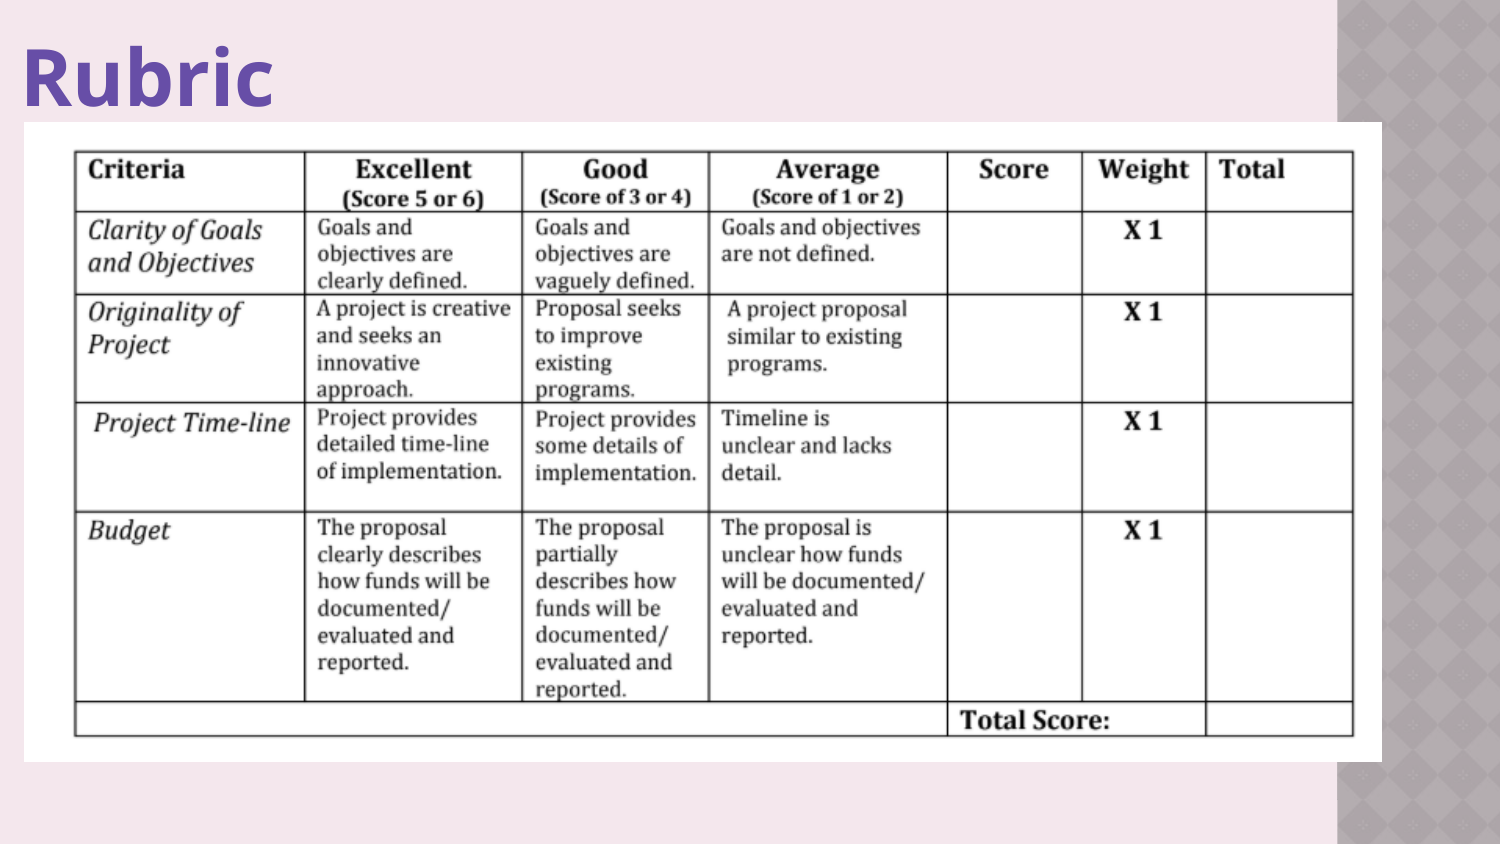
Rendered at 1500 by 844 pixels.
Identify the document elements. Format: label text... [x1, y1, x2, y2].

picture [24, 121, 1382, 762]
title Rubric [12, 0, 352, 123]
